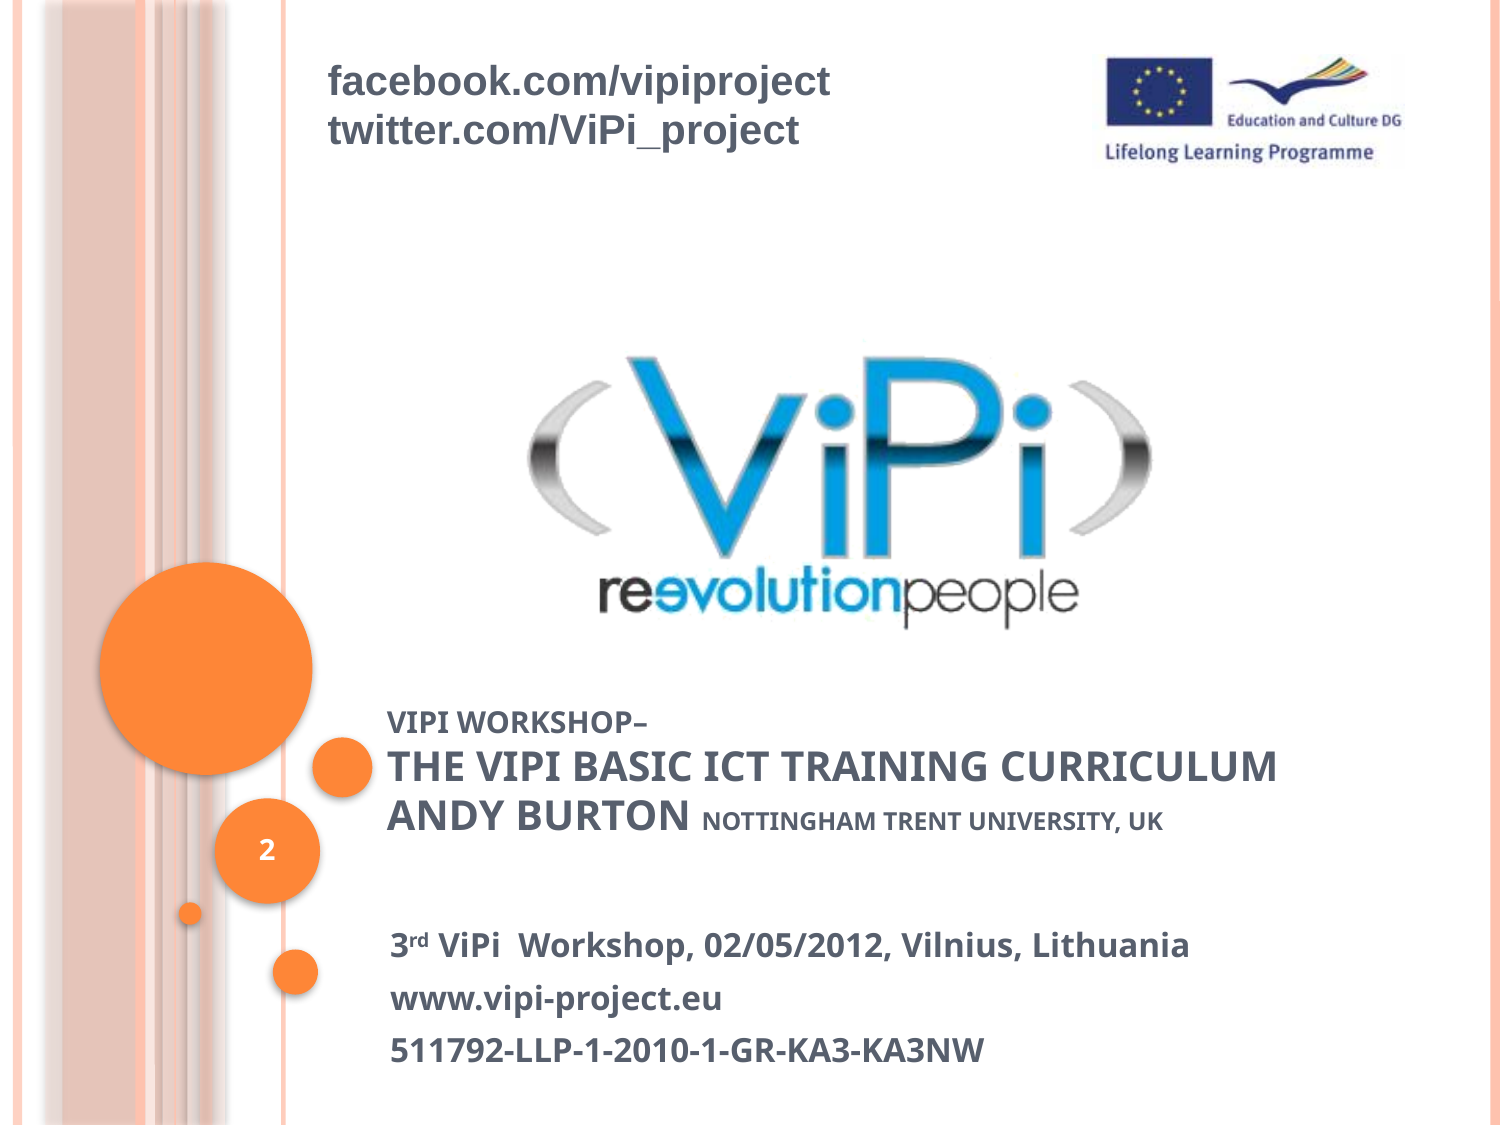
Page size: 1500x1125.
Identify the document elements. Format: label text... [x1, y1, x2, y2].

subtitle 3rd ViPi Workshop, 02/05/2012, Vilnius, Lithuania www.vipi-project.eu 511792-LLP-1-2010-1-GR-KA3-KA3NW [375, 916, 1388, 1046]
picture [1092, 54, 1405, 169]
text_box facebook.com/vipiproject twitter.com/ViPi_project [312, 30, 880, 161]
picture [525, 172, 1157, 692]
title ViPi Workshop– The ViPi Basic ICT Training Curriculum Andy Burton Nottingham Trent University, UK [372, 692, 1385, 847]
slide_number 2 [217, 808, 318, 894]
